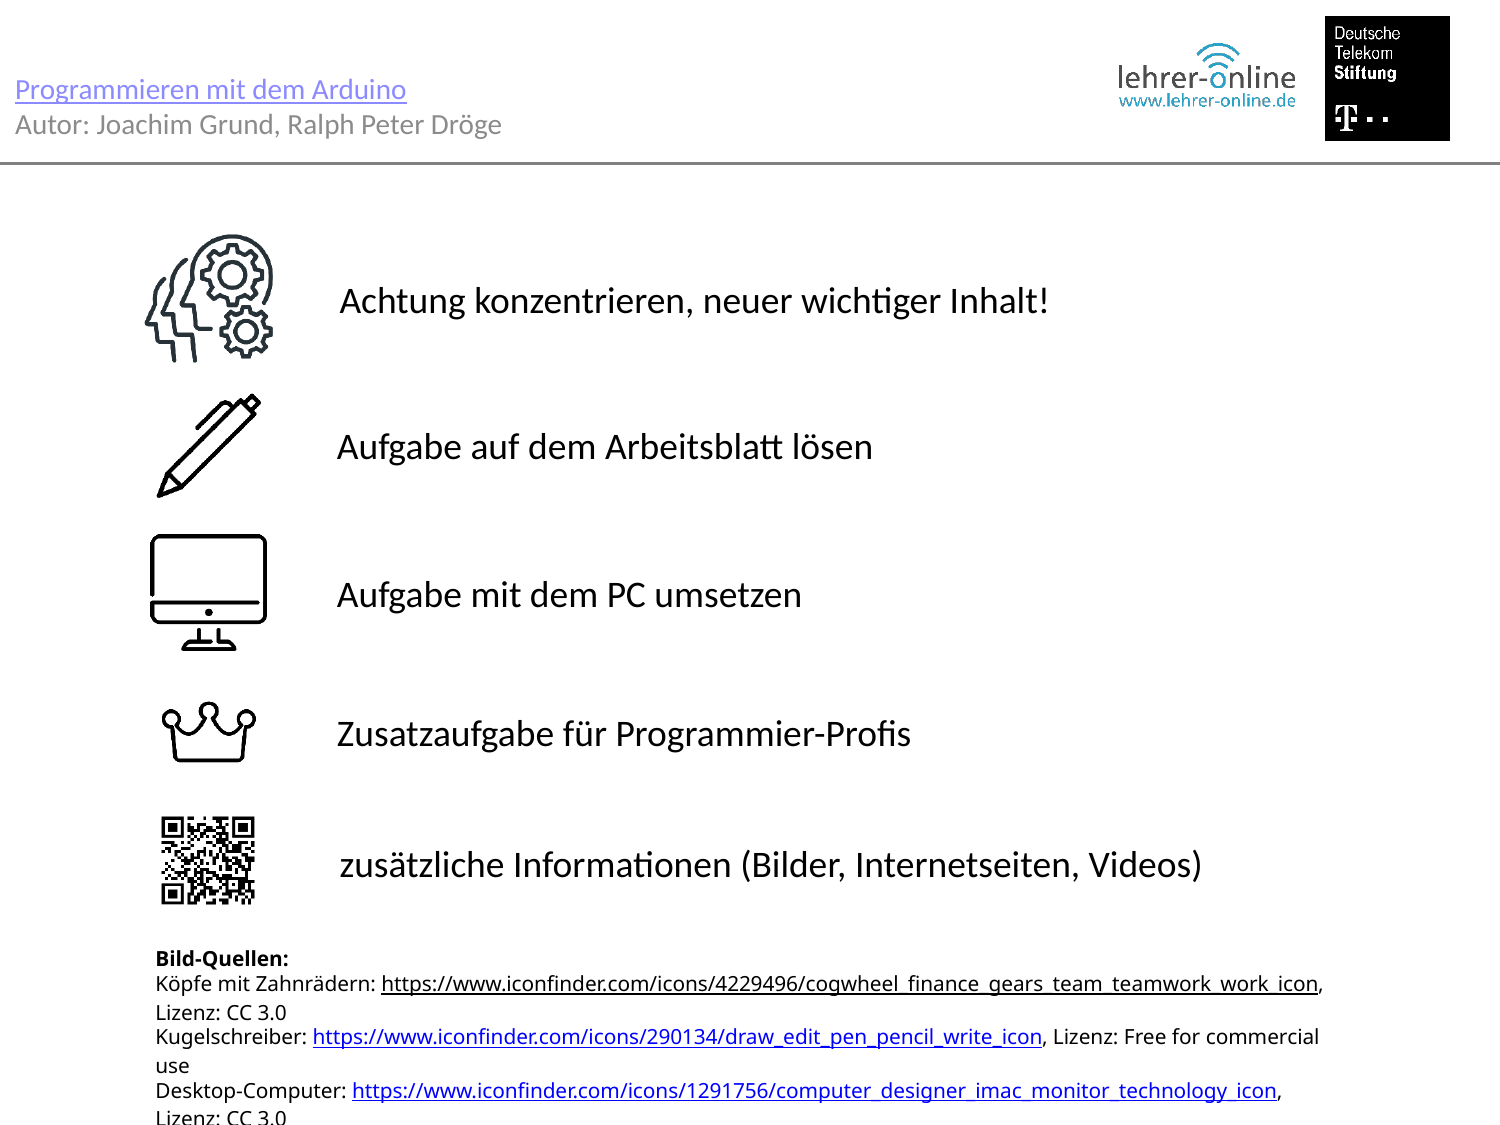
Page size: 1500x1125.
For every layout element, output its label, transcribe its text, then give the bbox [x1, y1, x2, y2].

text_box Bild-Quellen: Köpfe mit Zahnrädern: https://www.iconfinder.com/icons/4229496/cogwheel_finance_gears_team_teamwork_work_icon, Lizenz: CC 3.0 Kugelschreiber: https://www.iconfinder.com/icons/290134/draw_edit_pen_pencil_write_icon, Lizenz: Free for commercial use Desktop-Computer: https://www.iconfinder.com/icons/1291756/computer_designer_imac_monitor_technology_icon, Lizenz: CC 3.0 Krone: https://www.iconfinder.com/icons/4230518/crown_king_icon, Lizenz: CC 3.0 [140, 938, 1368, 1125]
picture [159, 682, 258, 781]
picture [1325, 16, 1450, 141]
picture [150, 534, 267, 651]
text_box Aufgabe mit dem PC umsetzen [322, 562, 1072, 622]
text_box Programmieren mit dem Arduino Autor: Joachim Grund, Ralph Peter Dröge [0, 75, 839, 136]
text_box zusätzliche Informationen (Bilder, Internetseiten, Videos) [324, 832, 1282, 893]
picture [157, 812, 260, 914]
text_box Zusatzaufgabe für Programmier-Profis [322, 701, 1072, 761]
picture [154, 391, 263, 500]
picture [1116, 40, 1299, 126]
text_box Achtung konzentrieren, neuer wichtiger Inhalt! [324, 268, 1075, 329]
text_box Aufgabe auf dem Arbeitsblatt lösen [322, 415, 1072, 475]
picture [140, 230, 277, 367]
text_box [74, 137, 1425, 362]
